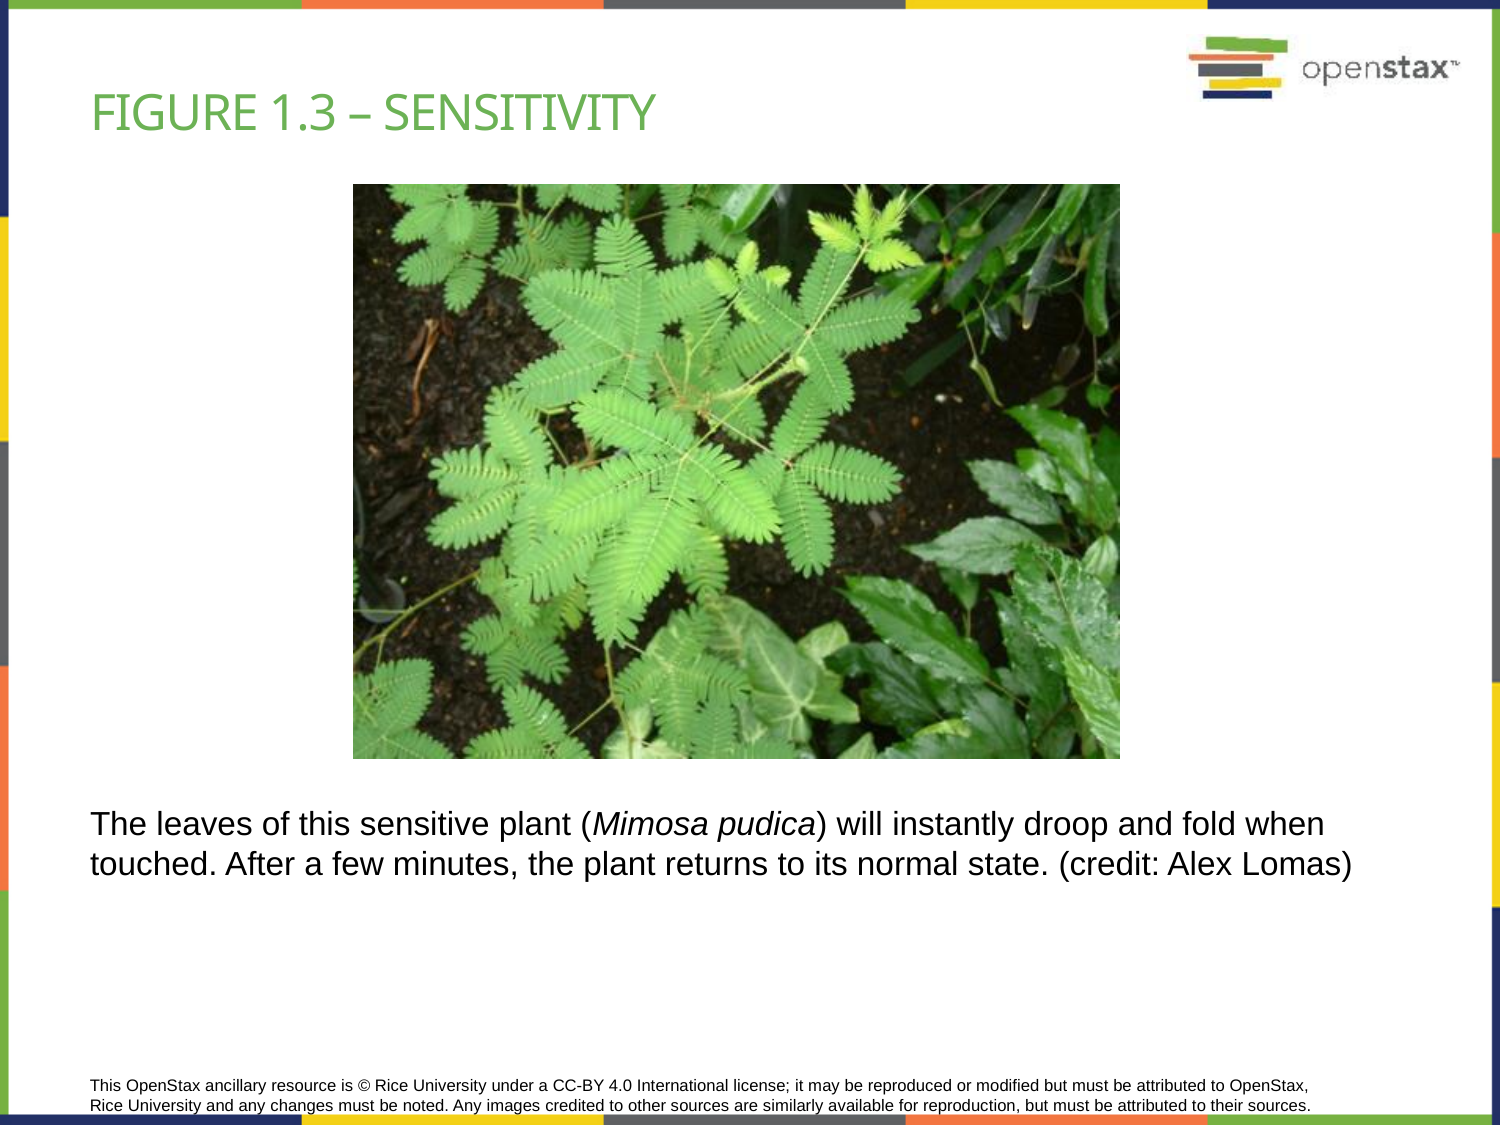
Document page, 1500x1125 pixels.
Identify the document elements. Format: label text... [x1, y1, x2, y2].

list The leaves of this sensitive plant (Mimosa pudica) will instantly droop and fold when touched. After a few minutes, the plant returns to its normal state. (credit: Alex Lomas) [75, 794, 1398, 986]
picture [0, 0, 1500, 1125]
text_box This OpenStax ancillary resource is © Rice University under a CC-BY 4.0 International license; it may be reproduced or modified but must be attributed to OpenStax, Rice University and any changes must be noted. Any images credited to other sources are similarly available for reproduction, but must be attributed to their sources. [75, 1067, 1336, 1114]
title Figure 1.3 – sensitivity [75, 39, 1398, 148]
